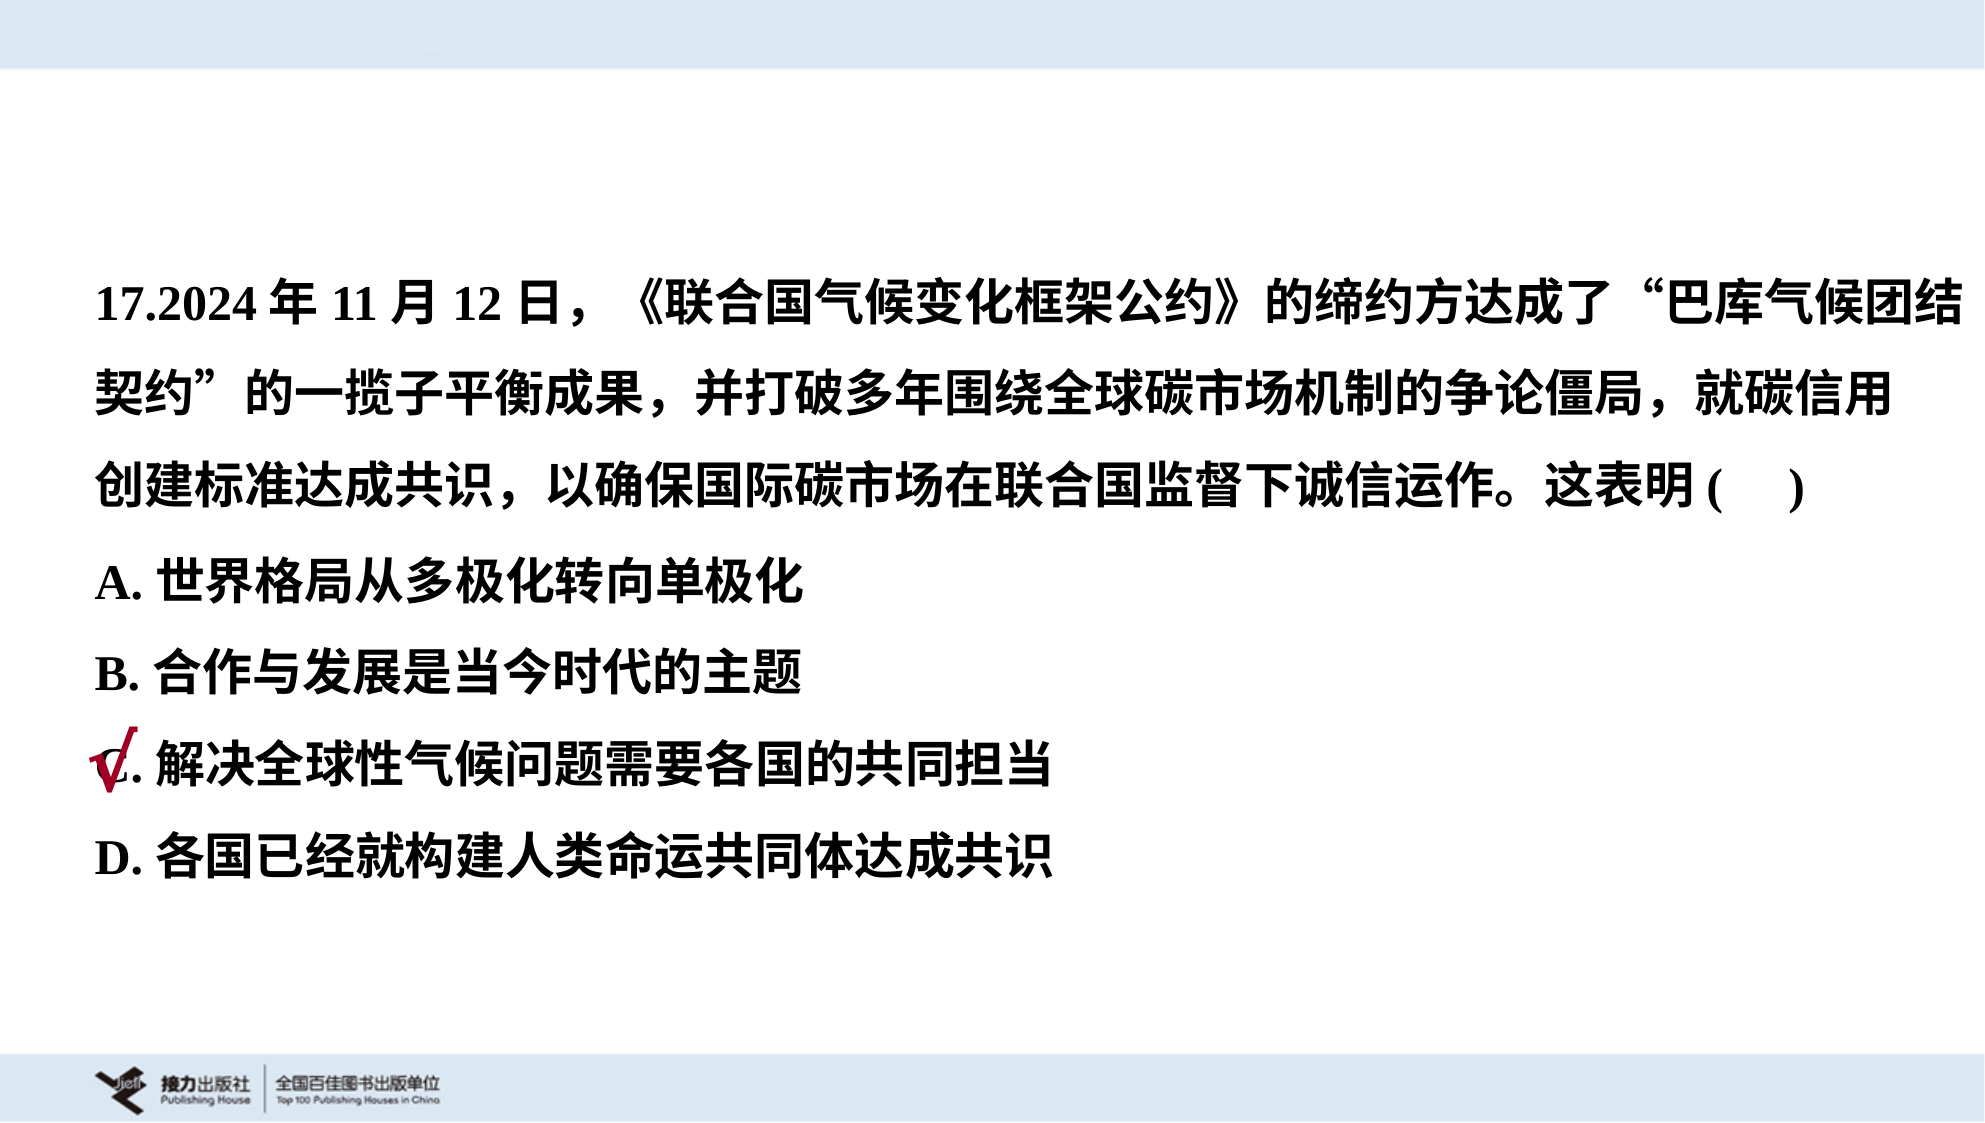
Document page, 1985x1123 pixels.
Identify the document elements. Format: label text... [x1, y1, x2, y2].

text_box 17.2024年11月12日，《联合国气候变化框架公约》的缔约方达成了“巴库气候团结 契约”的一揽子平衡成果，并打破多年围绕全球碳市场机制的争论僵局，就碳信用 创建标准达成共识，以确保国际碳市场在联合国监督下诚信运作。这表明( ) [94, 238, 1892, 514]
picture [0, 0, 1985, 1122]
text_box √ [86, 714, 139, 807]
text_box A.世界格局从多极化转向单极化 B.合作与发展是当今时代的主题 C.解决全球性气候问题需要各国的共同担当 D.各国已经就构建人类命运共同体达成共识 [94, 517, 1892, 885]
